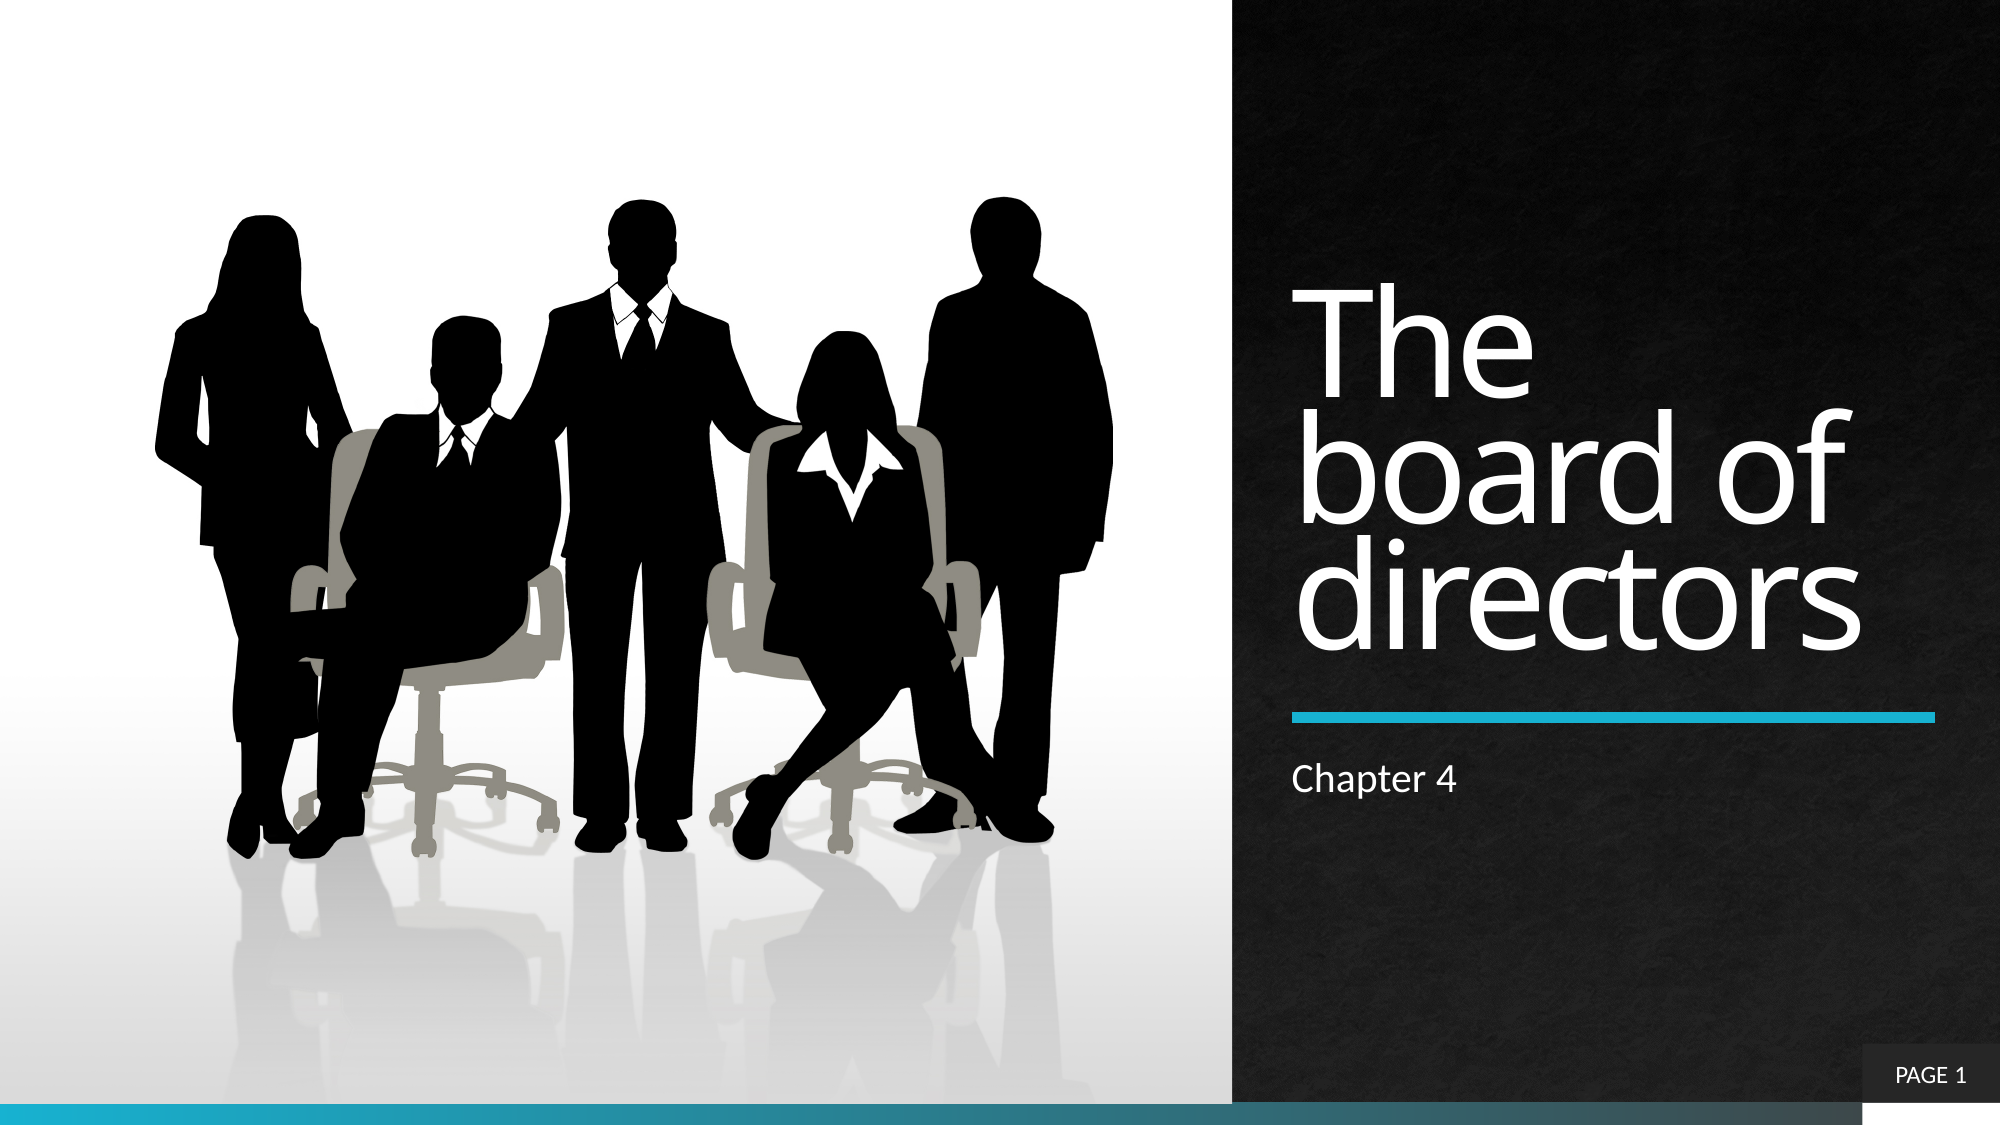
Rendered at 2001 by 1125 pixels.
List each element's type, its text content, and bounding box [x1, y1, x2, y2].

picture [0, 0, 2000, 1104]
slide_number PAGE 1 [1862, 1043, 2000, 1103]
list Chapter 4 [1291, 756, 1936, 869]
title The board of directors [1291, 275, 1936, 675]
